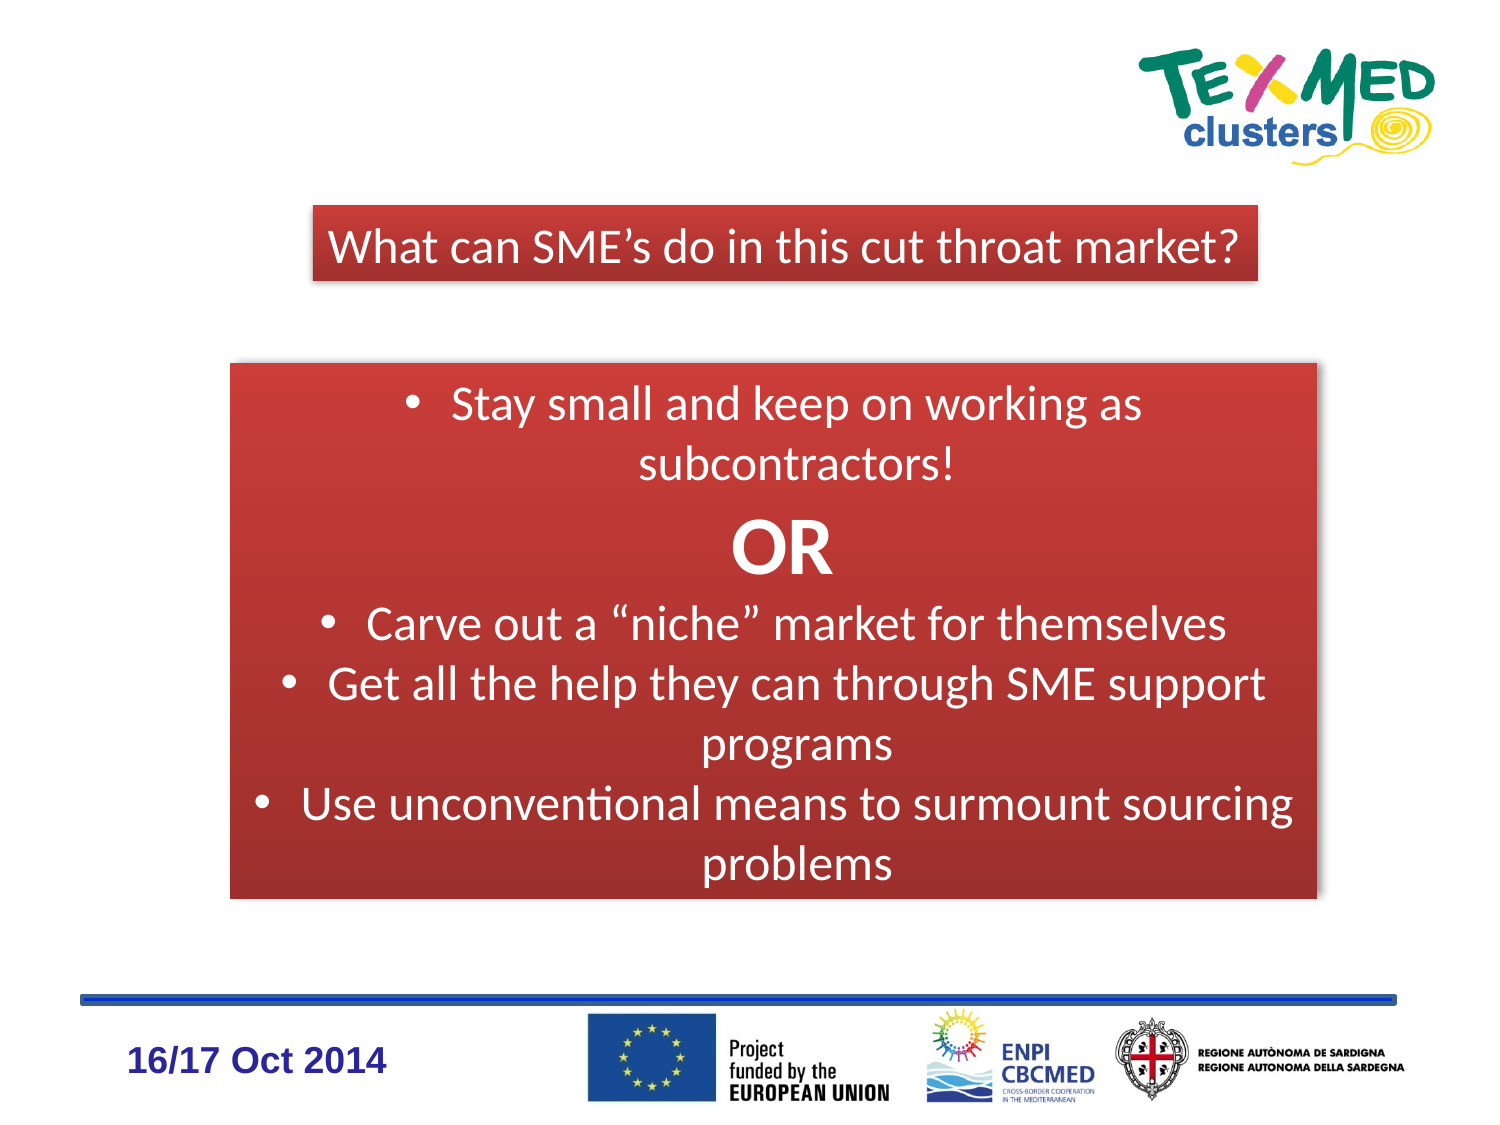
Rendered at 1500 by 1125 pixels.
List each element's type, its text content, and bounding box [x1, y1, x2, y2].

text_box What can SME’s do in this cut throat market? [312, 205, 1258, 281]
picture [1129, 34, 1442, 176]
picture [1113, 1014, 1407, 1103]
text_box [80, 994, 1397, 1006]
text_box 16/17 Oct 2014 [112, 1028, 491, 1088]
picture [585, 1012, 891, 1103]
picture [925, 1007, 1095, 1103]
text_box Stay small and keep on working as subcontractors! OR Carve out a “niche” market for themselves Get all the help they can through SME support programs Use unconventional means to surmount sourcing problems [230, 363, 1317, 899]
